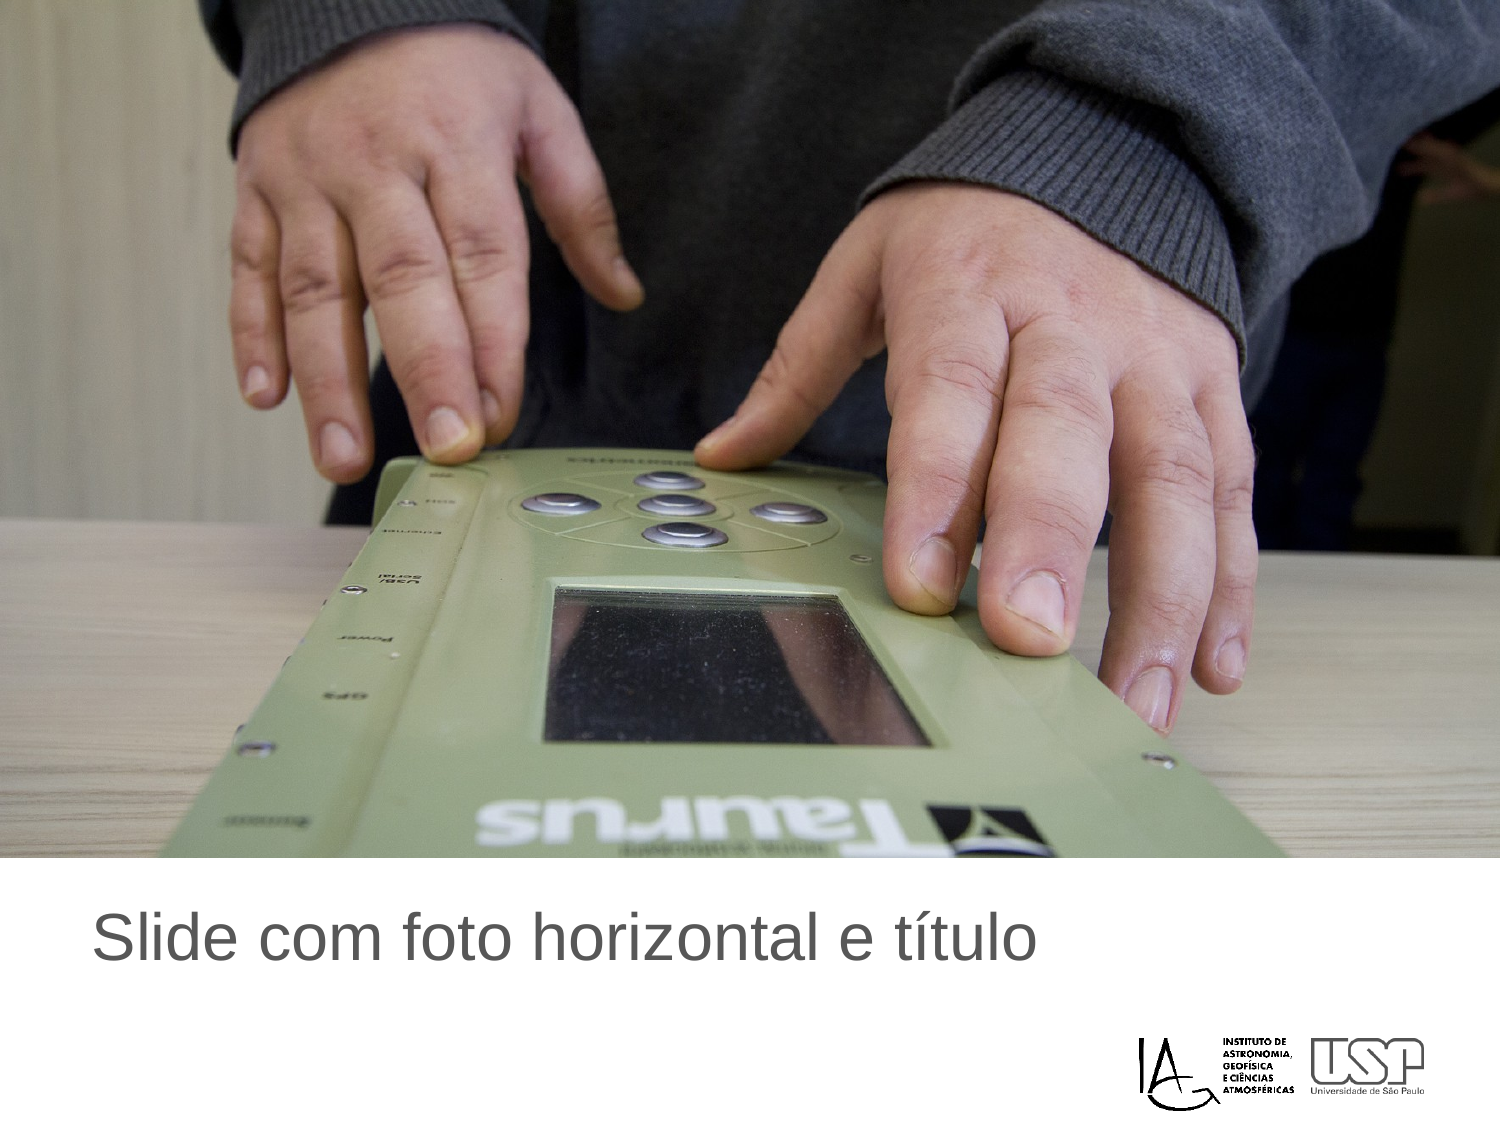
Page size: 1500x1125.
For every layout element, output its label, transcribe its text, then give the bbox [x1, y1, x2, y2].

title Slide com foto horizontal e título [76, 881, 1427, 986]
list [0, 0, 1500, 858]
picture [1139, 1038, 1294, 1111]
